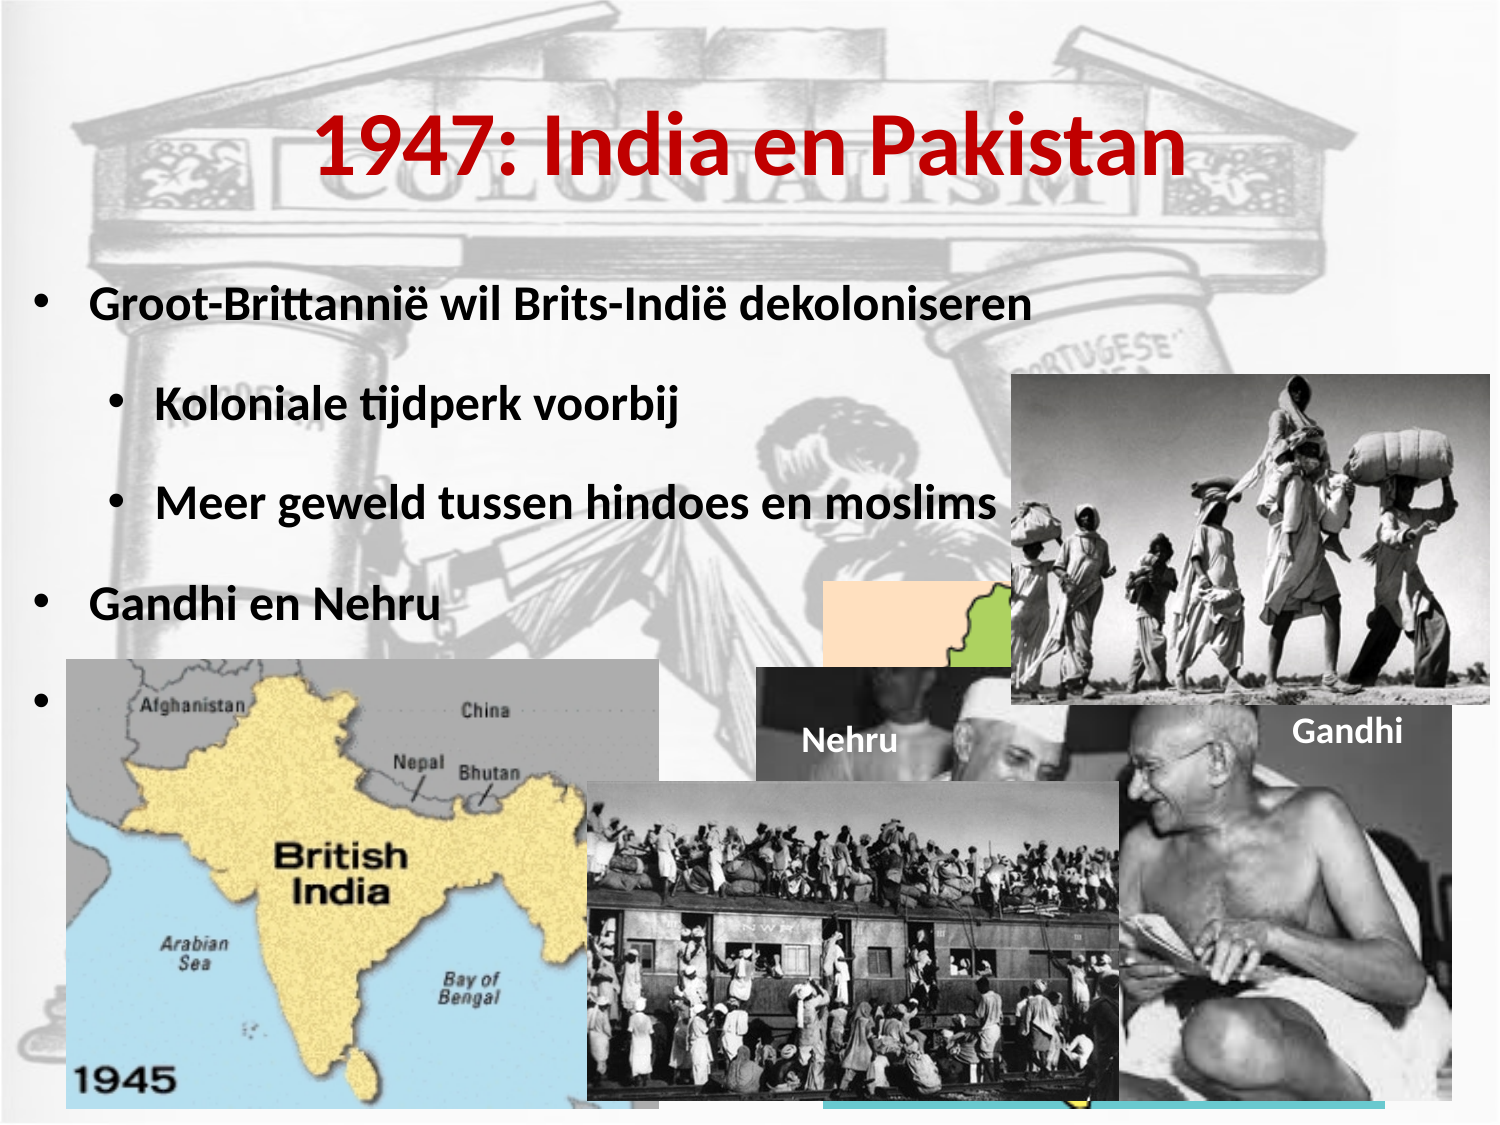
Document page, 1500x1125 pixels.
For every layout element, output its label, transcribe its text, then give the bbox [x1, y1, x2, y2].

title 1947: India en Pakistan [75, 45, 1425, 233]
list Groot-Brittannië wil Brits-Indië dekoloniseren Koloniale tijdperk voorbij Meer geweld tussen hindoes en moslims Gandhi en Nehru Twee staten: India: hindoes Pakistan: moslims Vluchtelingen [17, 232, 1294, 1078]
picture [65, 374, 1490, 1110]
